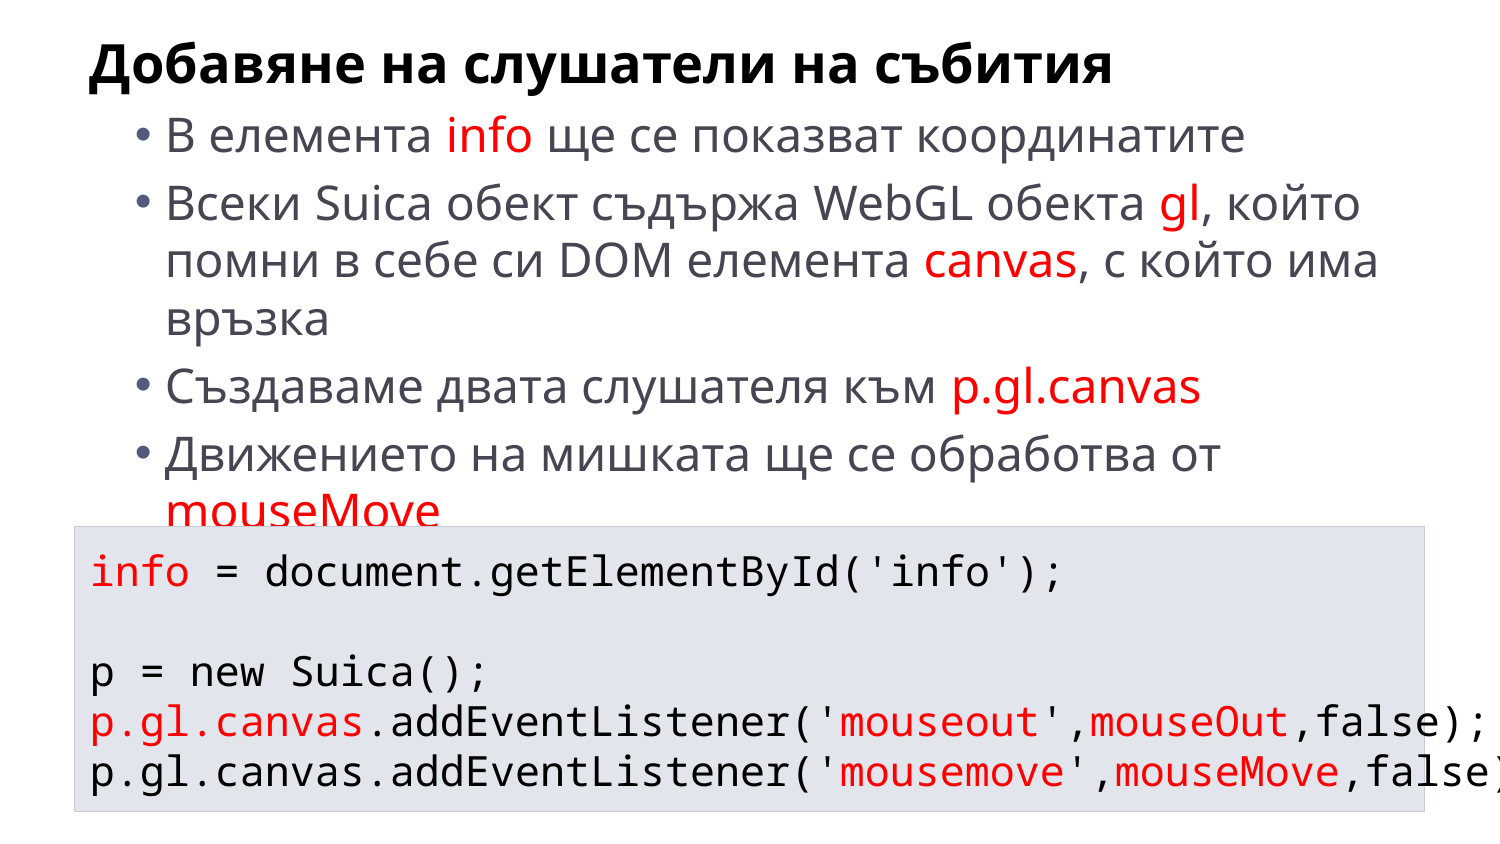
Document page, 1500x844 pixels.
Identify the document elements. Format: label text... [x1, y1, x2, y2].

list Добавяне на слушатели на събития В елемента info ще се показват координатите Всеки Suica обект съдържа WebGL обекта gl, който помни в себе си DOM елемента canvas, с който има връзка Създаваме двата слушателя към p.gl.canvas Движението на мишката ще се обработва от mouseMove Напускането на графичното поле – от mouseOut [75, 21, 1475, 835]
text_box info = document.getElementById('info'); p = new Suica(); p.gl.canvas.addEventListener('mouseout',mouseOut,false); p.gl.canvas.addEventListener('mousemove',mouseMove,false); [74, 526, 1425, 812]
